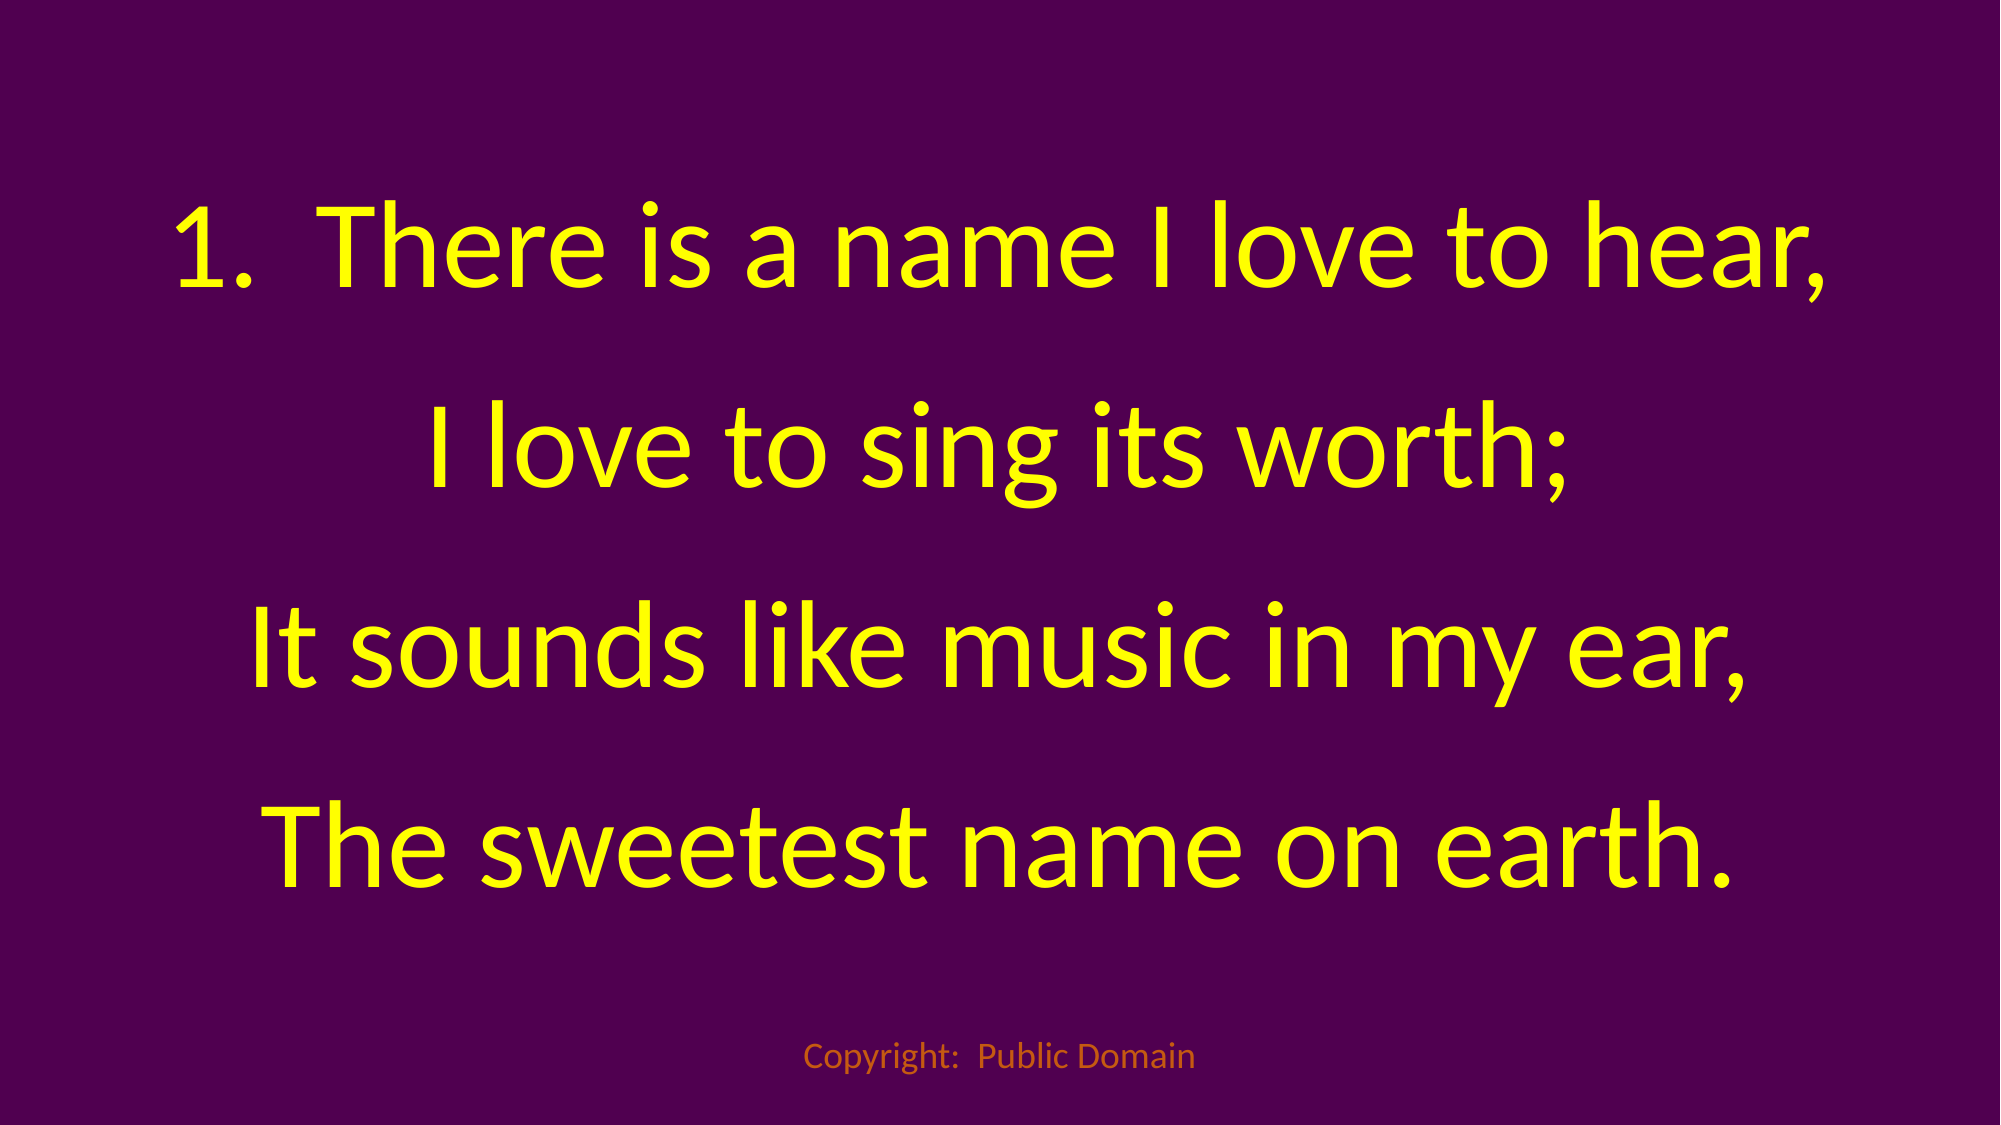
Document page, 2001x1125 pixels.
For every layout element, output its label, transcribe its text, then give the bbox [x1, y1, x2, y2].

text_box Copyright: Public Domain [26, 1023, 1973, 1083]
text_box 1. There is a name I love to hear, I love to sing its worth; It sounds like music in my ear, The sweetest name on earth. [0, 154, 2000, 920]
